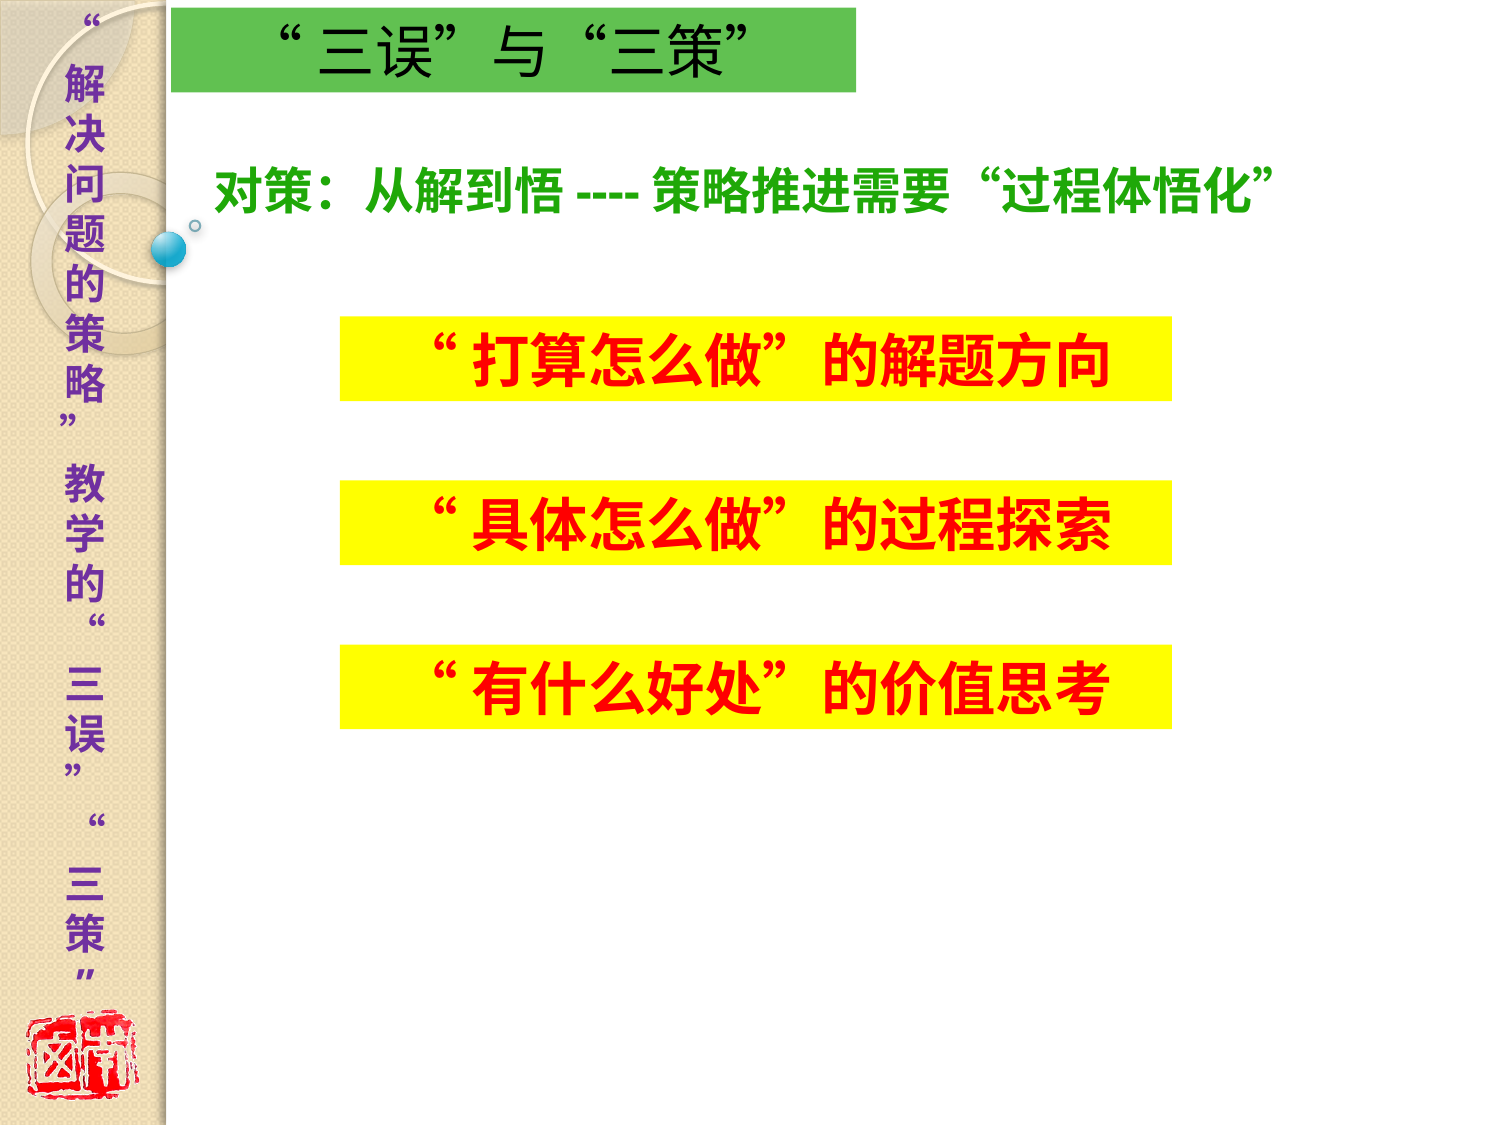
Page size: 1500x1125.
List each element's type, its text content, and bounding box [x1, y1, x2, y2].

text_box “三误”与“三策” [171, 7, 857, 93]
text_box “有什么好处”的价值思考 [339, 644, 1172, 730]
picture [23, 1006, 142, 1102]
text_box “具体怎么做”的过程探索 [339, 480, 1172, 566]
text_box 对策：从解到悟----策略推进需要“过程体悟化” [199, 152, 1393, 228]
text_box “解决问题的策略 ”教学的“三误”“三策 ” [35, 0, 136, 1003]
text_box “打算怎么做”的解题方向 [339, 316, 1172, 402]
